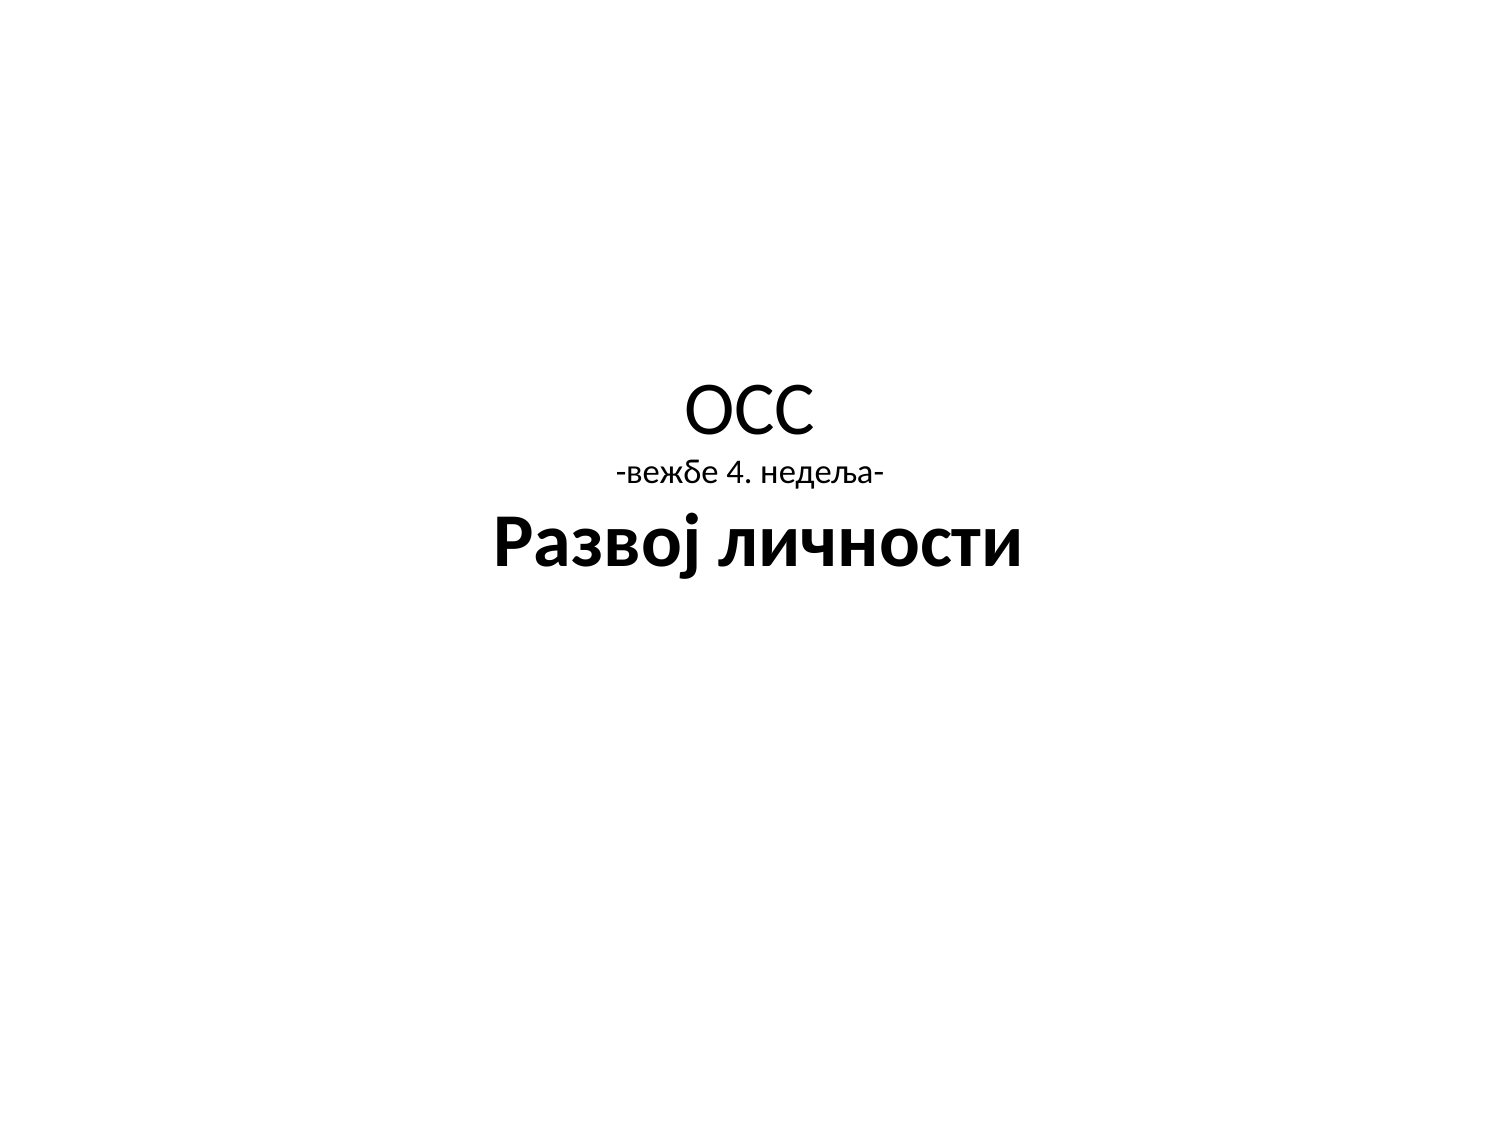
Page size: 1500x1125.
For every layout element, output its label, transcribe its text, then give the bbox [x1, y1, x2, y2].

title ОСС -вежбе 4. недеља- Развој личности [112, 349, 1388, 591]
